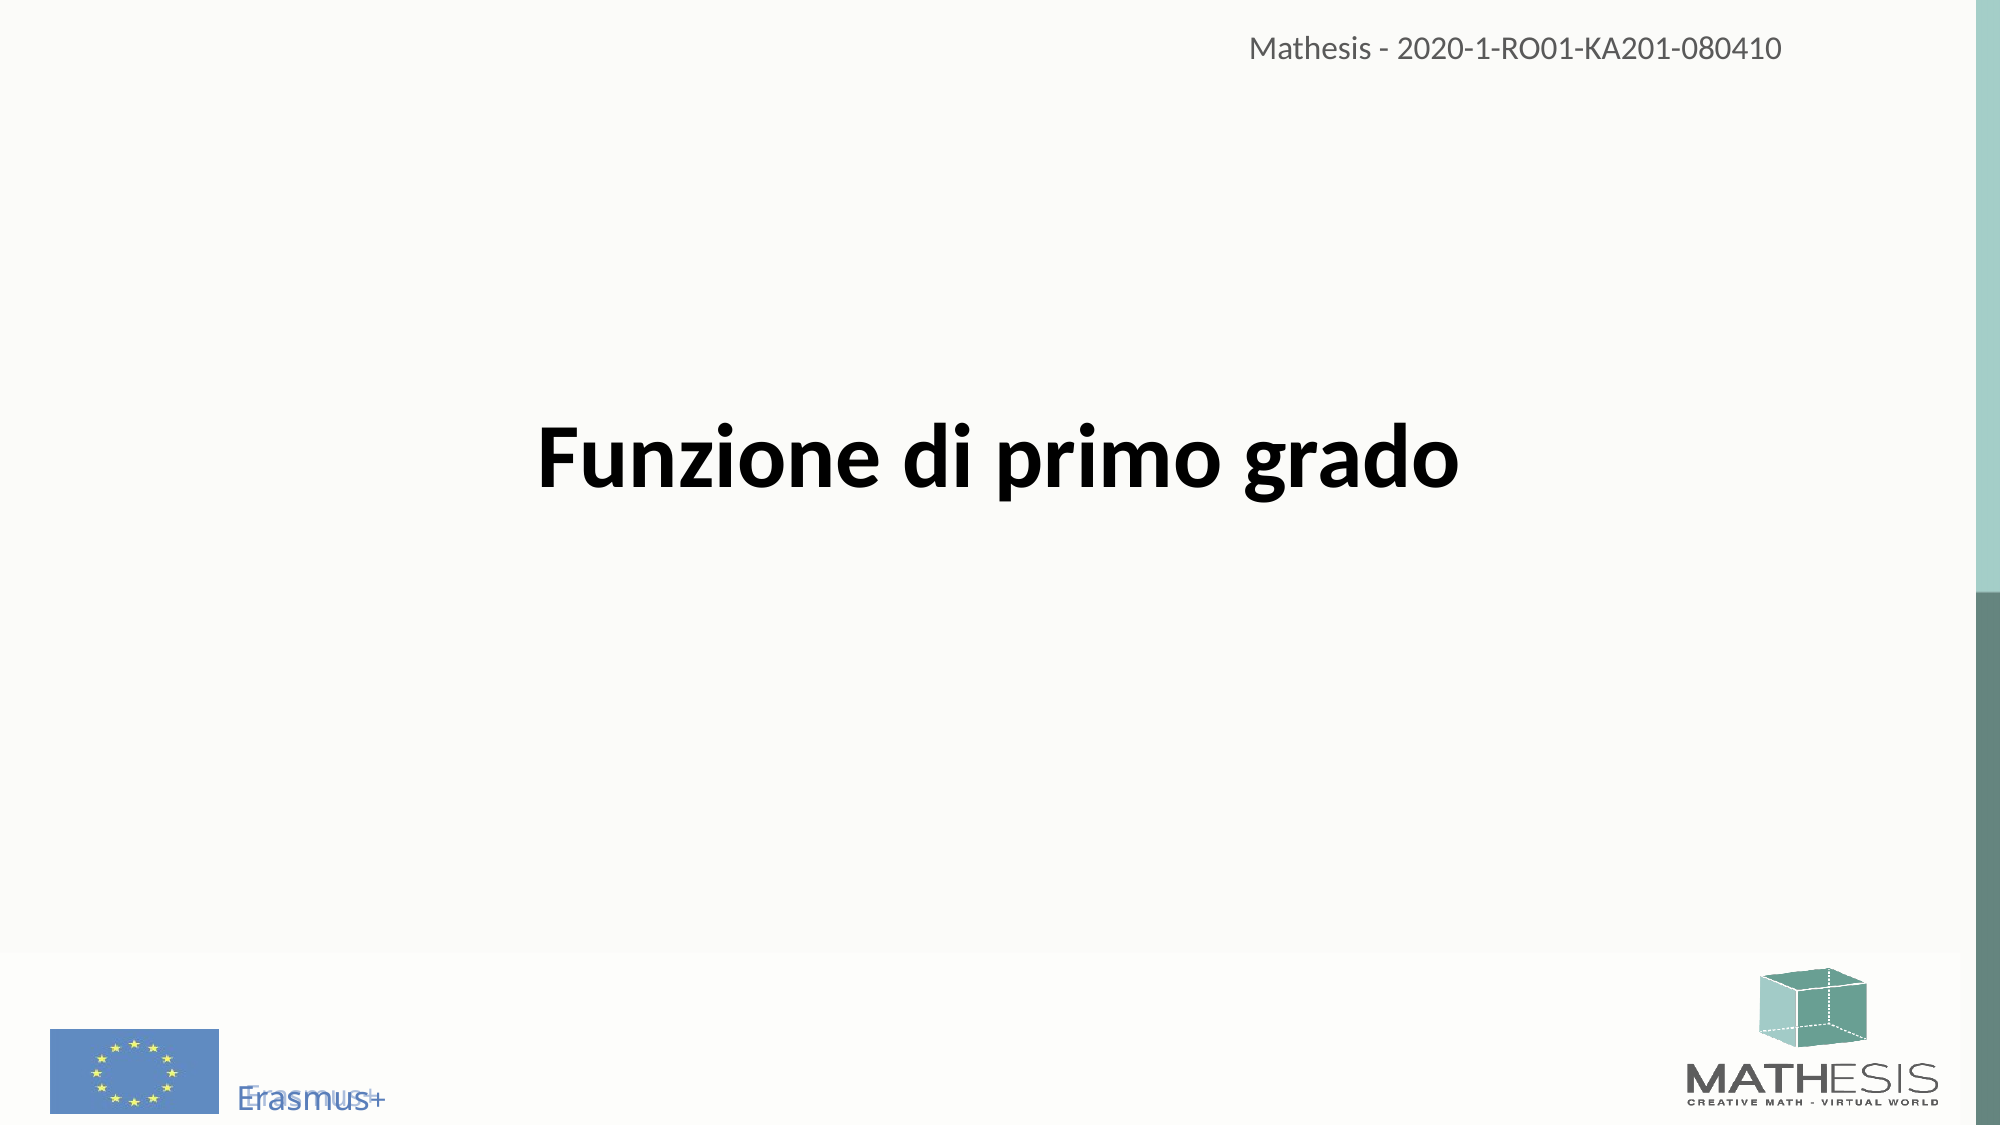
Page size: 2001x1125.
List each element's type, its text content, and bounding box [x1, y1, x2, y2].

text_box Δ>0 [50, 1029, 219, 1114]
text_box Δ>0 [1664, 928, 1961, 1125]
text_box Δ>0 [1976, 0, 2000, 1125]
title Funzione di primo grado [150, 388, 1850, 630]
